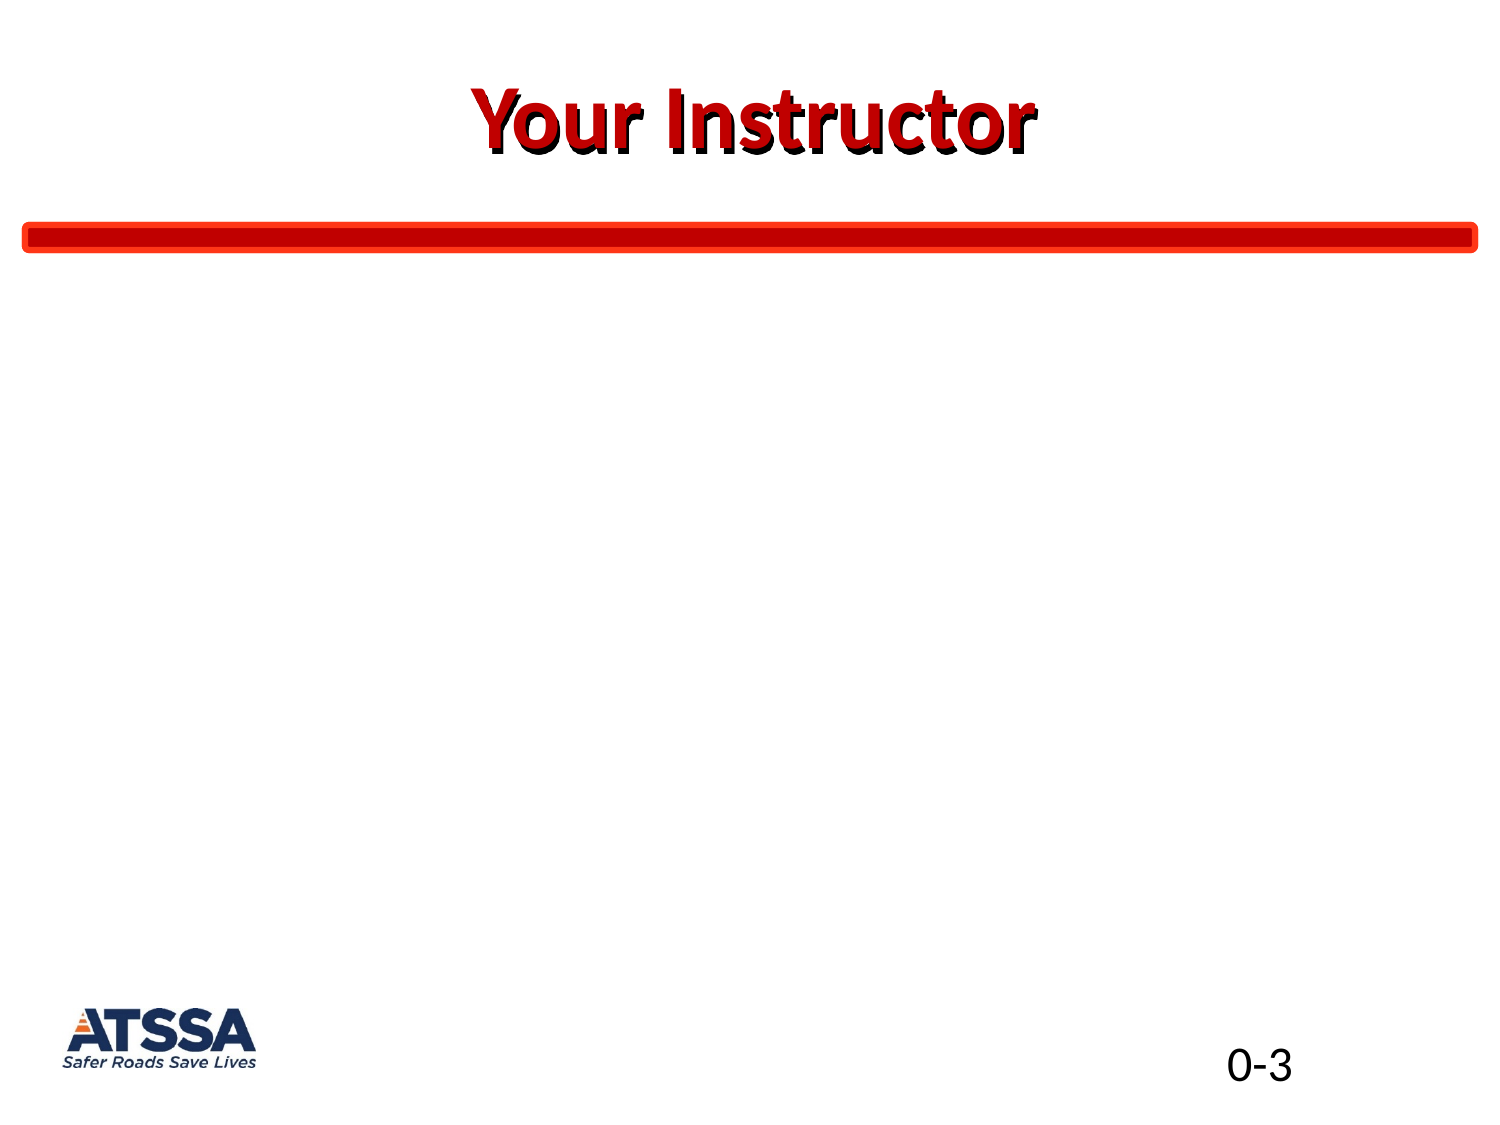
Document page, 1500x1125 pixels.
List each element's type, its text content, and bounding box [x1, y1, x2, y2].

picture [62, 1008, 256, 1068]
title Your Instructor [4, 3, 1500, 222]
text_box [24, 224, 1475, 250]
